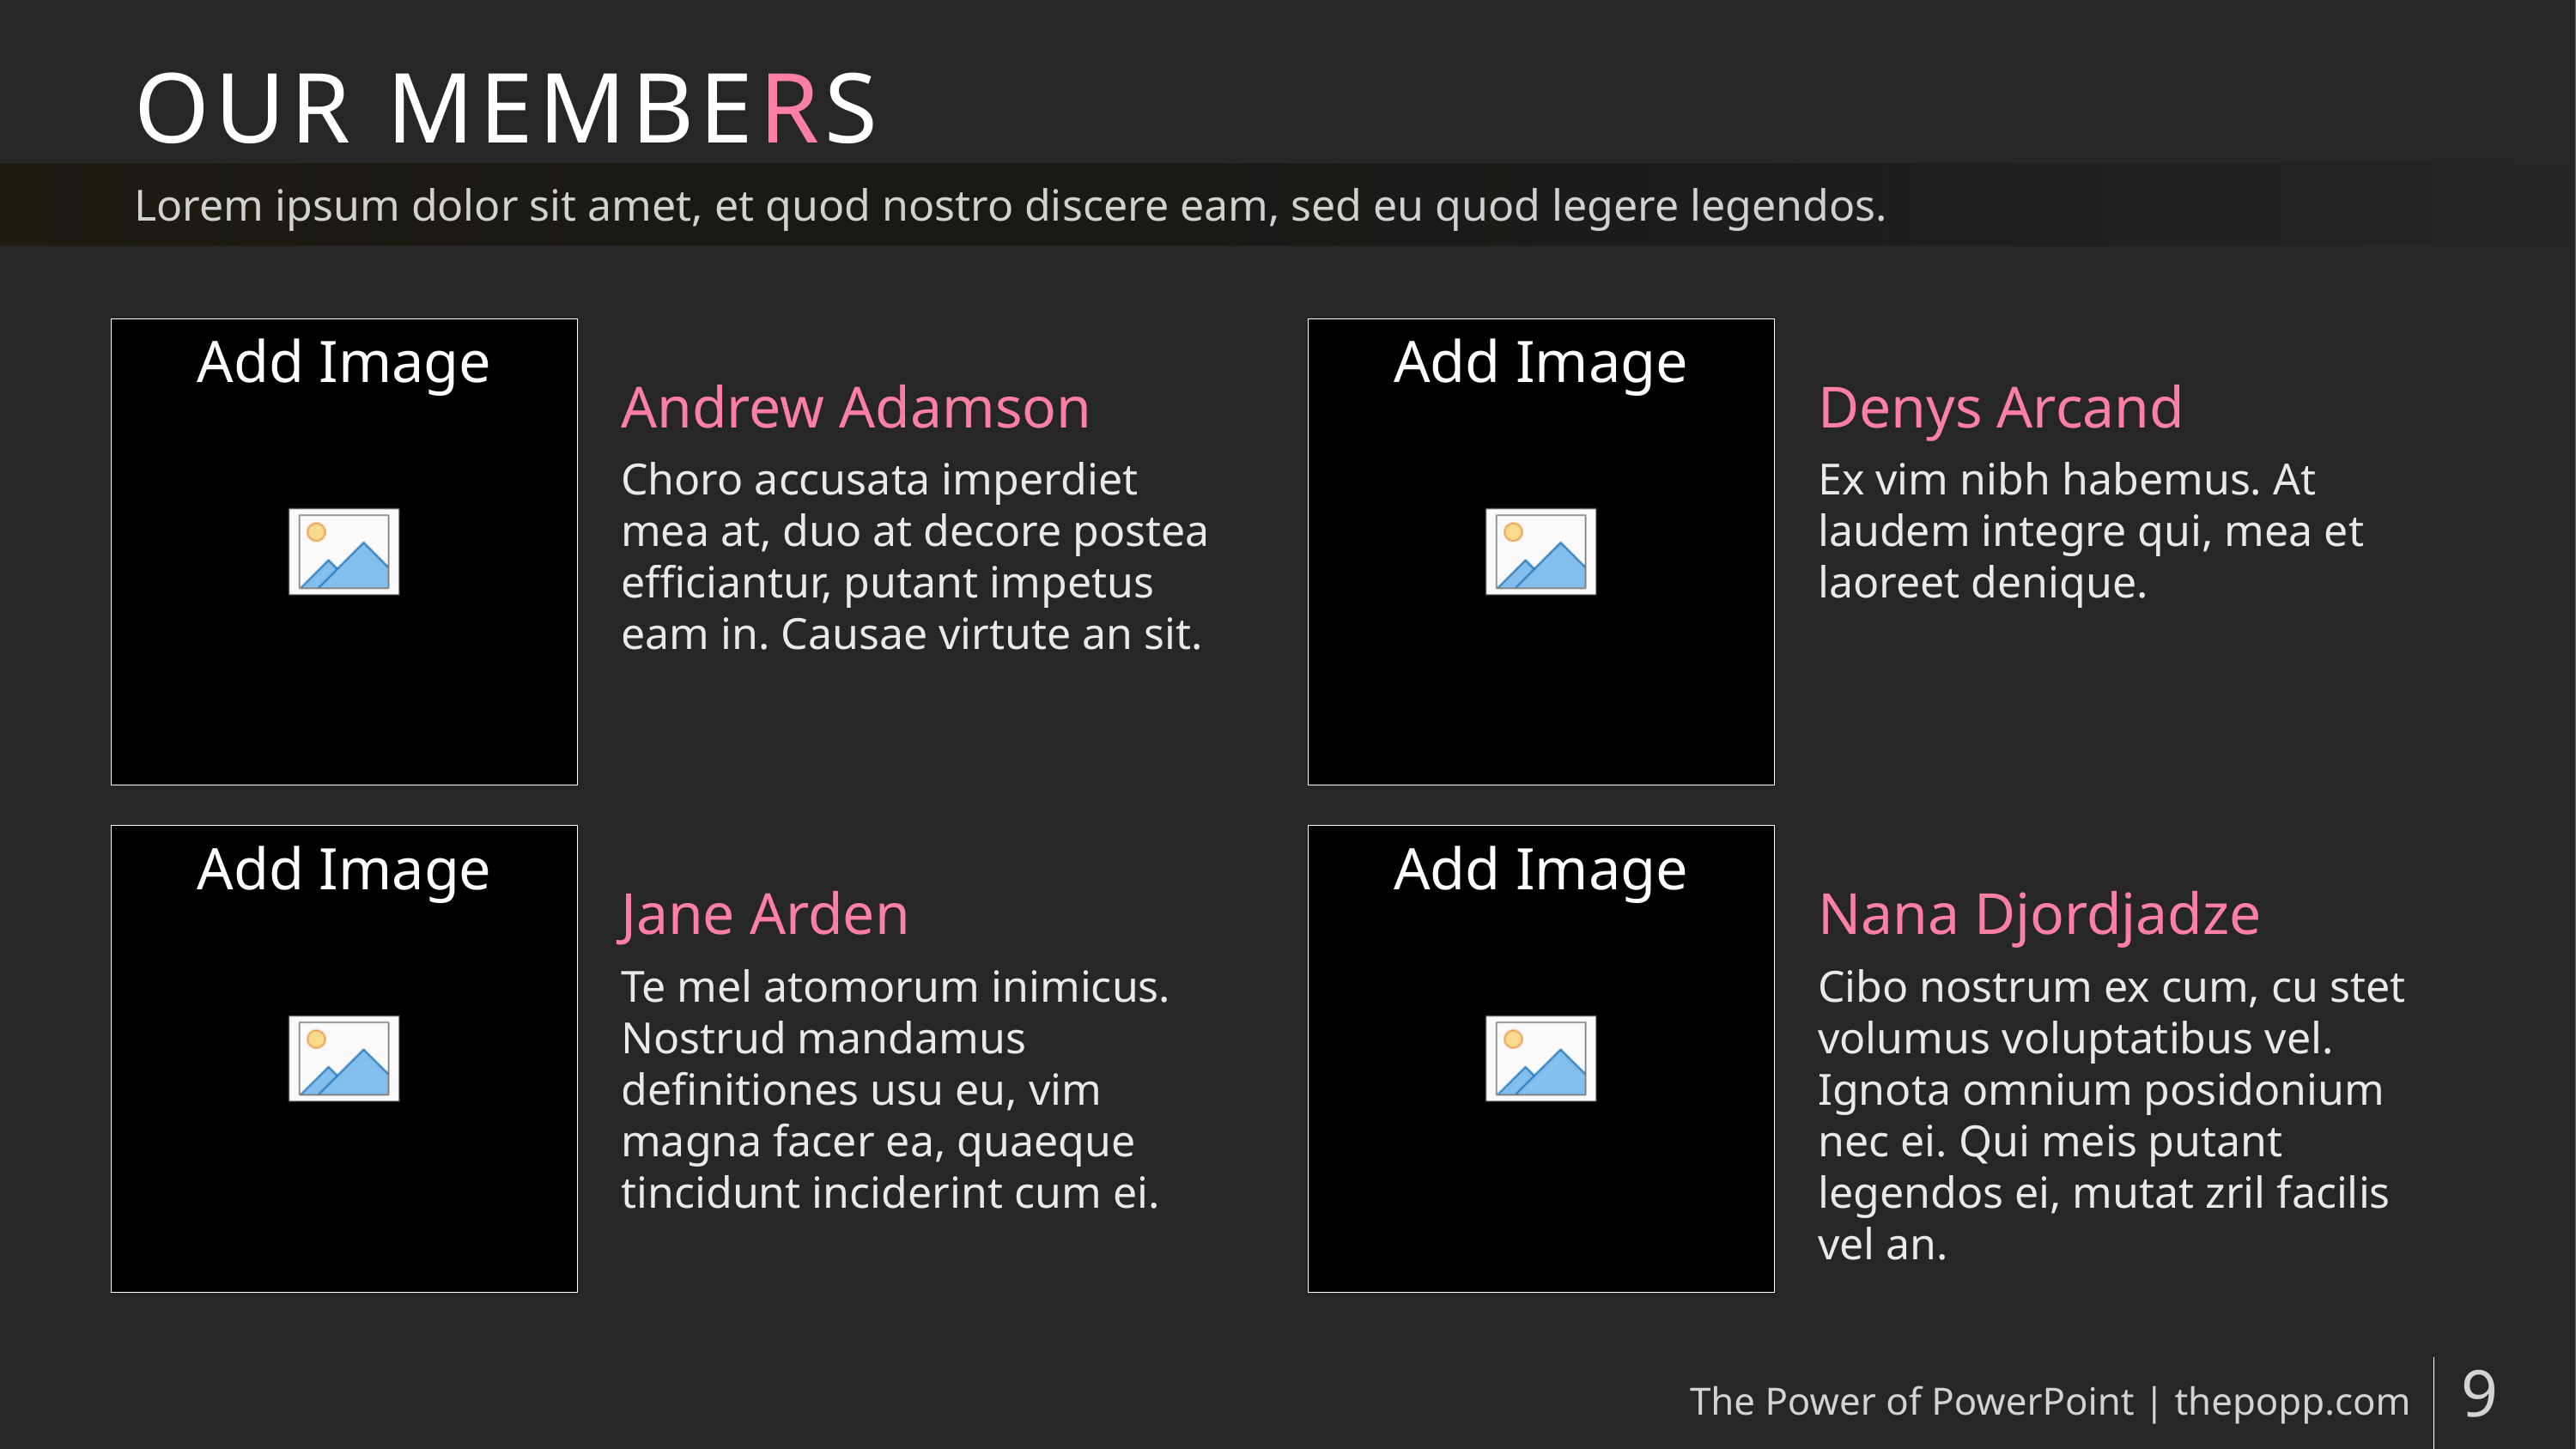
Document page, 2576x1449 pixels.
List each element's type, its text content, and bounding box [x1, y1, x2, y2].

list Ex vim nibh habemus. At laudem integre qui, mea et laoreet denique. [1795, 440, 2455, 765]
slide_number 9 [2438, 1357, 2576, 1434]
picture [1308, 825, 1776, 1293]
list Denys Arcand [1795, 359, 2455, 440]
list Choro accusata imperdiet mea at, duo at decore postea efficiantur, putant impetus eam in. Causae virtute an sit. [598, 440, 1258, 765]
picture [111, 825, 579, 1293]
picture [1308, 318, 1776, 785]
title OUR MEMBERS [111, 0, 2430, 174]
picture [111, 318, 579, 785]
list Cibo nostrum ex cum, cu stet volumus voluptatibus vel. Ignota omnium posidonium nec ei. Qui meis putant legendos ei, mutat zril facilis vel an. [1795, 947, 2455, 1272]
list Nana Djordjadze [1795, 866, 2455, 947]
list Jane Arden [598, 866, 1258, 947]
list Andrew Adamson [598, 359, 1258, 440]
footer The Power of PowerPoint | thepopp.com [922, 1356, 2434, 1434]
list Lorem ipsum dolor sit amet, et quod nostro discere eam, sed eu quod legere legendos. [111, 167, 2404, 248]
list Te mel atomorum inimicus. Nostrud mandamus definitiones usu eu, vim magna facer ea, quaeque tincidunt inciderint cum ei. [598, 947, 1258, 1272]
